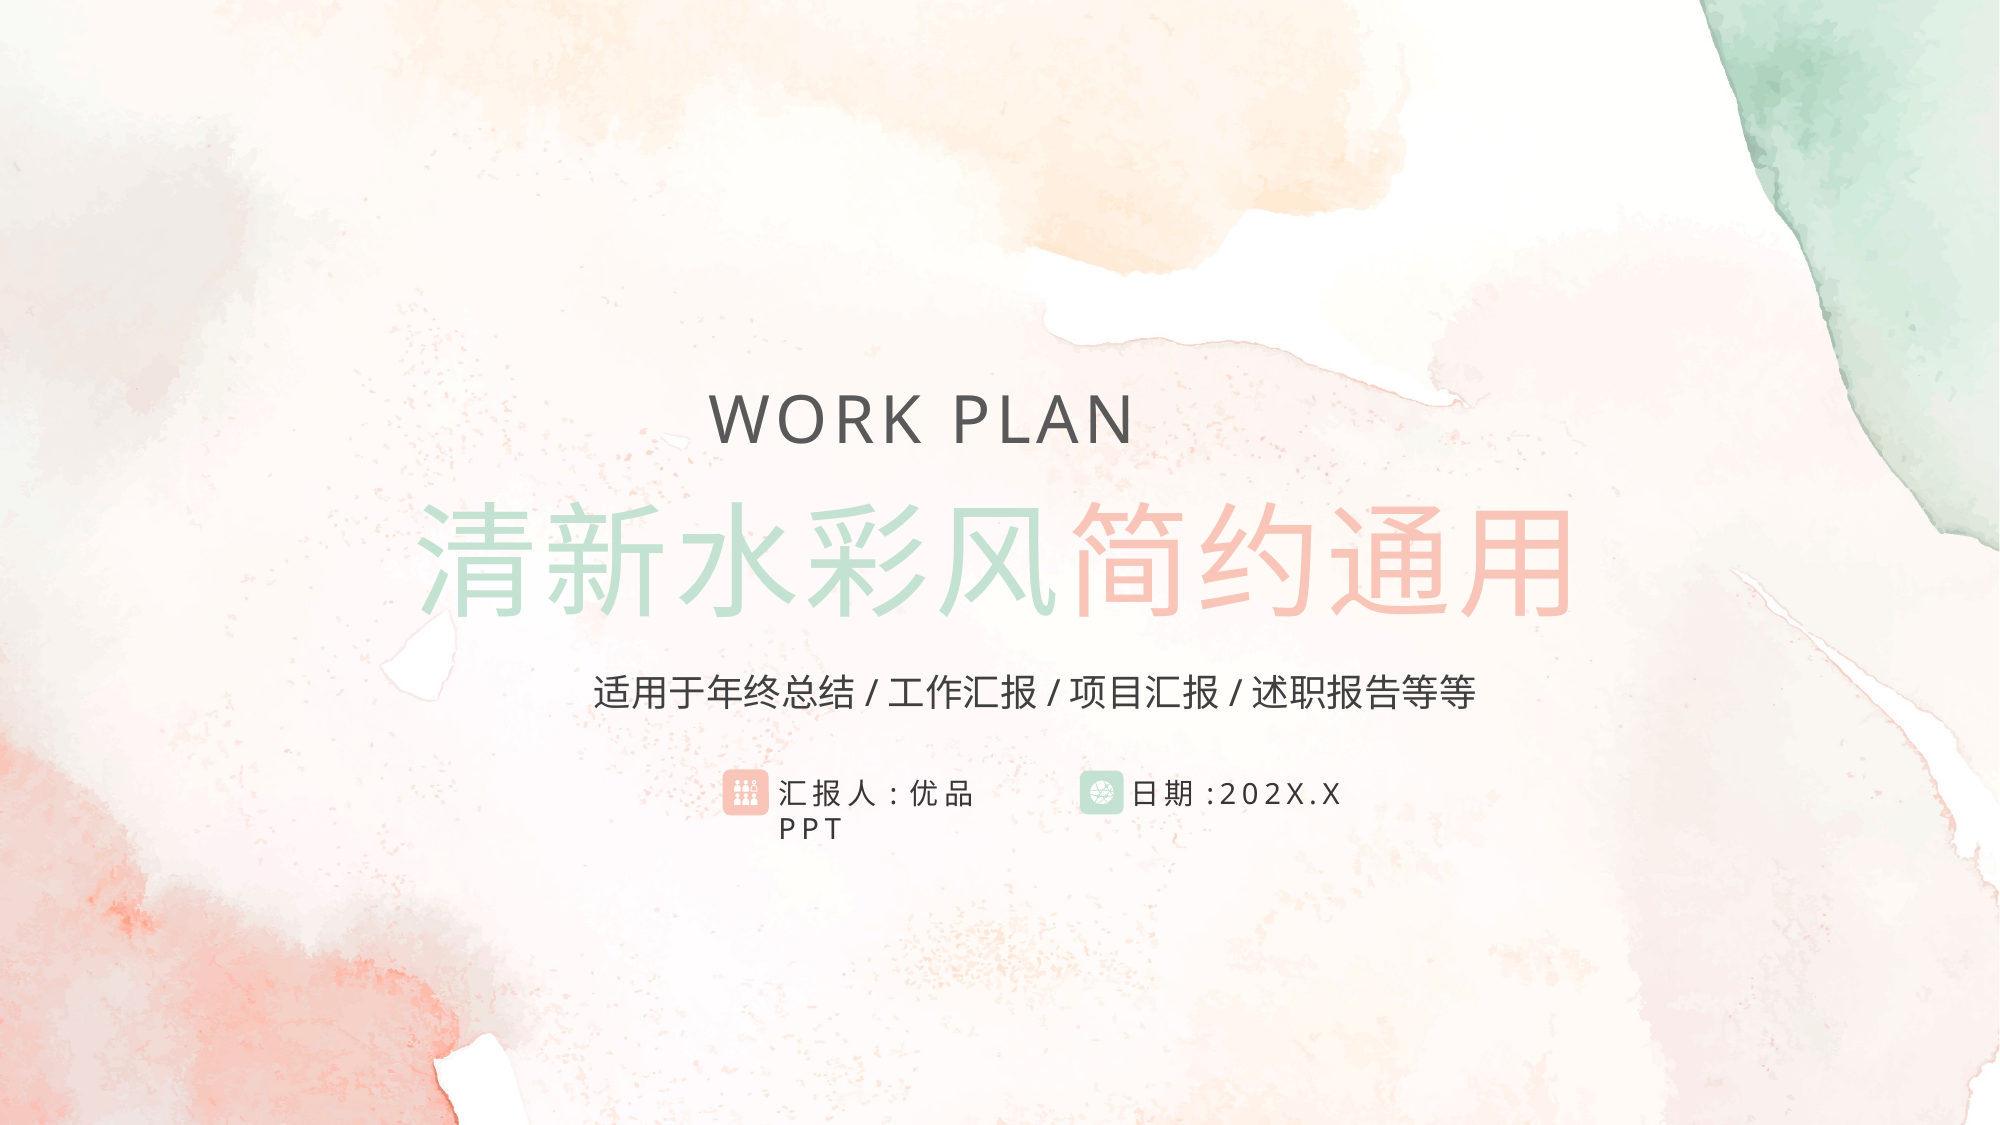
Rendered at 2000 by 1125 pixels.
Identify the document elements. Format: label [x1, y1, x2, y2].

text_box [722, 769, 769, 816]
picture [0, 0, 2000, 1125]
text_box [1079, 770, 1124, 815]
